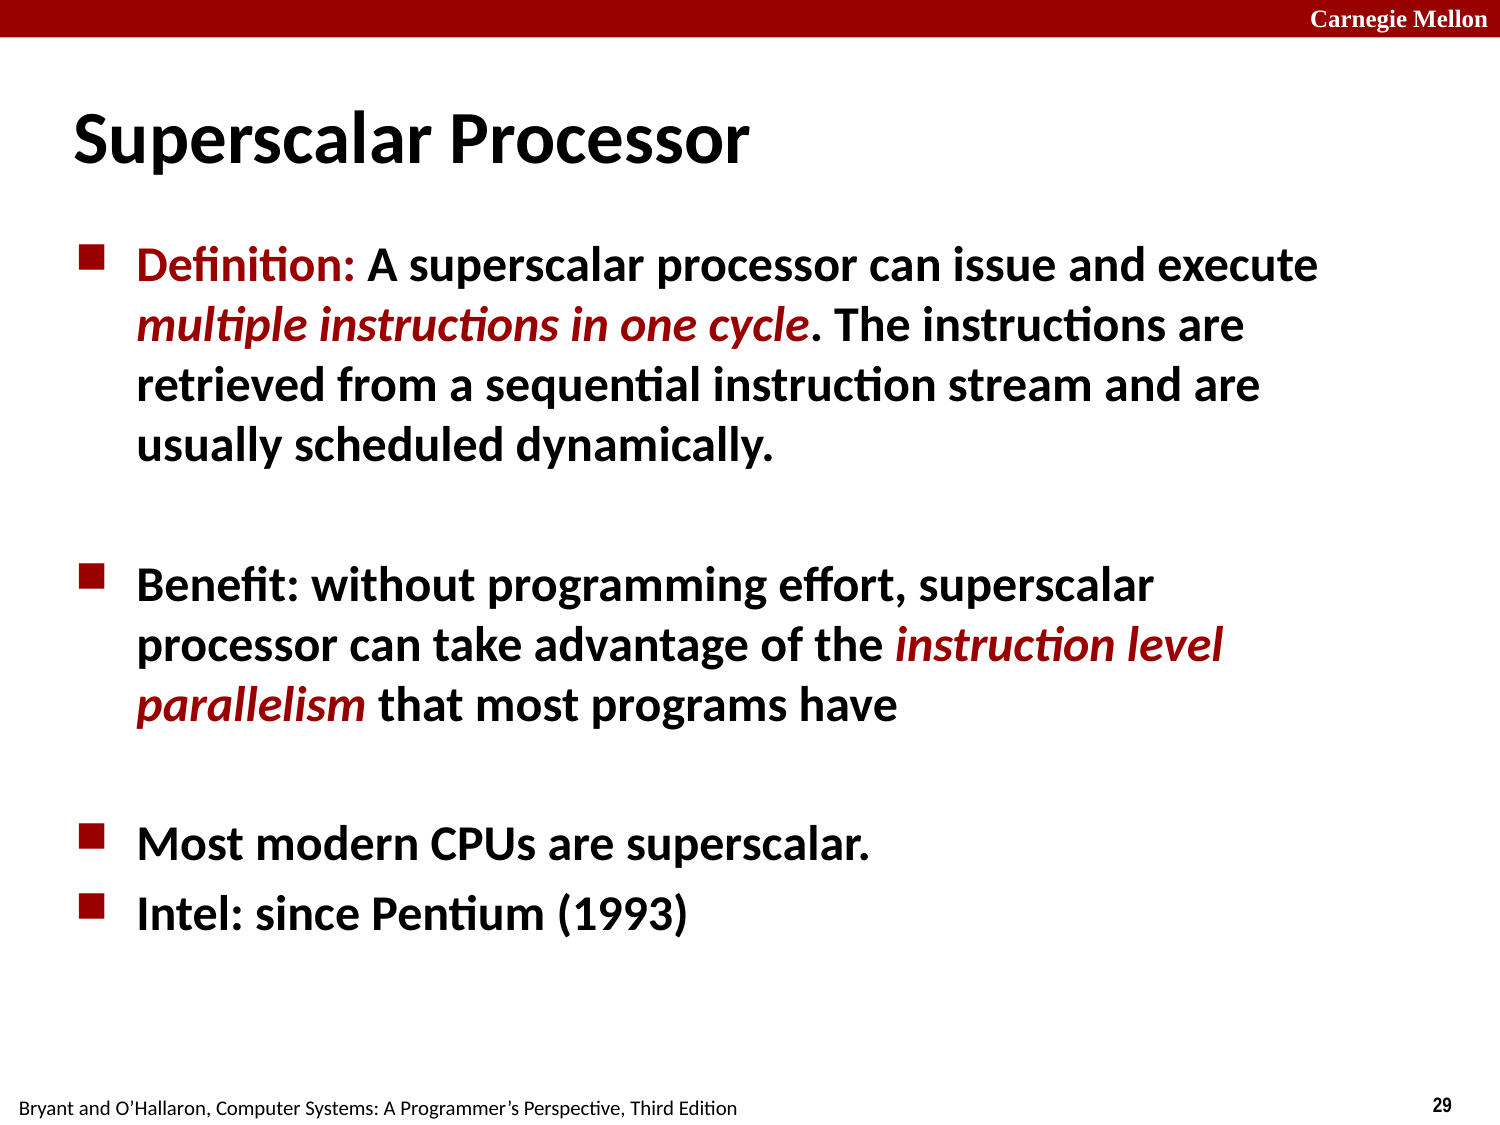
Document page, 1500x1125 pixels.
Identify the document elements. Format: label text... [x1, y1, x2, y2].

list Definition: A superscalar processor can issue and execute multiple instructions in one cycle. The instructions are retrieved from a sequential instruction stream and are usually scheduled dynamically. Benefit: without programming effort, superscalar processor can take advantage of the instruction level parallelism that most programs have Most modern CPUs are superscalar. Intel: since Pentium (1993) [64, 223, 1361, 1040]
title Superscalar Processor [58, 71, 1305, 197]
